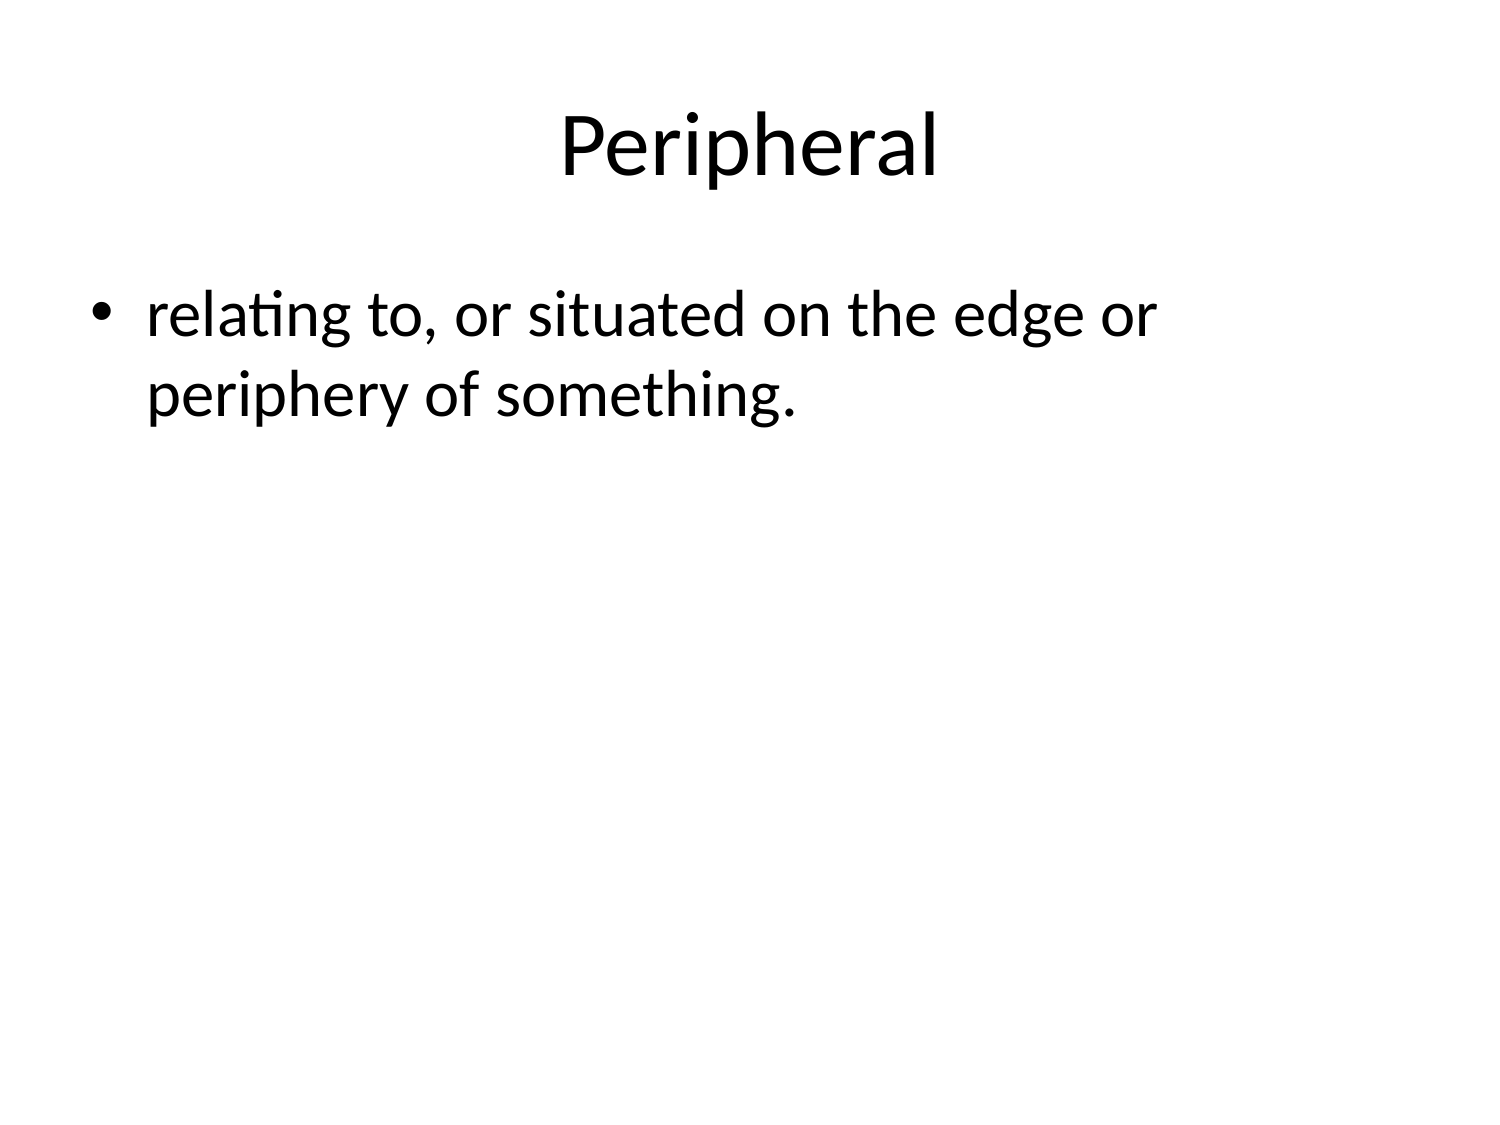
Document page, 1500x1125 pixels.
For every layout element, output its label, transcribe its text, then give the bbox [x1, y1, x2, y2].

list relating to, or situated on the edge or periphery of something. [75, 262, 1425, 1005]
title Peripheral [75, 45, 1425, 233]
